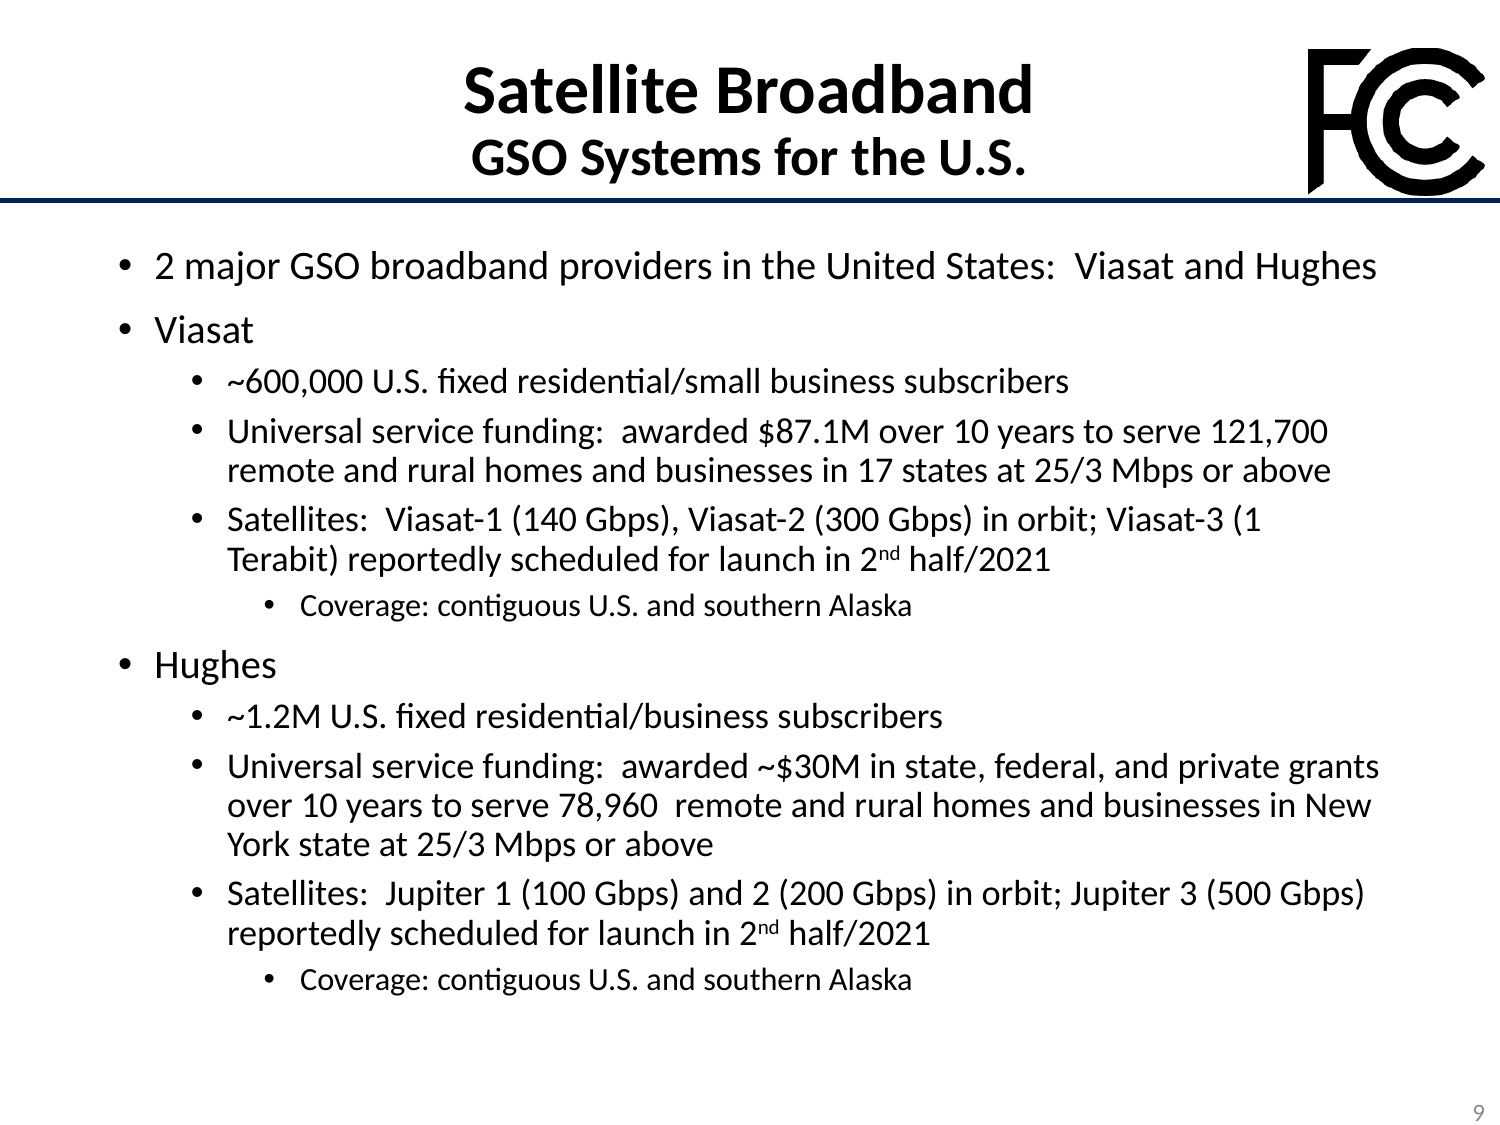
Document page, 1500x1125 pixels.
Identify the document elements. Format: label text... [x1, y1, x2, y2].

list 2 major GSO broadband providers in the United States: Viasat and Hughes Viasat ~600,000 U.S. fixed residential/small business subscribers Universal service funding: awarded $87.1M over 10 years to serve 121,700 remote and rural homes and businesses in 17 states at 25/3 Mbps or above Satellites: Viasat-1 (140 Gbps), Viasat-2 (300 Gbps) in orbit; Viasat-3 (1 Terabit) reportedly scheduled for launch in 2nd half/2021 Coverage: contiguous U.S. and southern Alaska Hughes ~1.2M U.S. fixed residential/business subscribers Universal service funding: awarded ~$30M in state, federal, and private grants over 10 years to serve 78,960 remote and rural homes and businesses in New York state at 25/3 Mbps or above Satellites: Jupiter 1 (100 Gbps) and 2 (200 Gbps) in orbit; Jupiter 3 (500 Gbps) reportedly scheduled for launch in 2nd half/2021 Coverage: contiguous U.S. and southern Alaska [103, 237, 1397, 1056]
slide_number 9 [1162, 1096, 1500, 1125]
title Satellite Broadband GSO Systems for the U.S. [103, 45, 1397, 196]
picture [1397, 47, 1485, 196]
